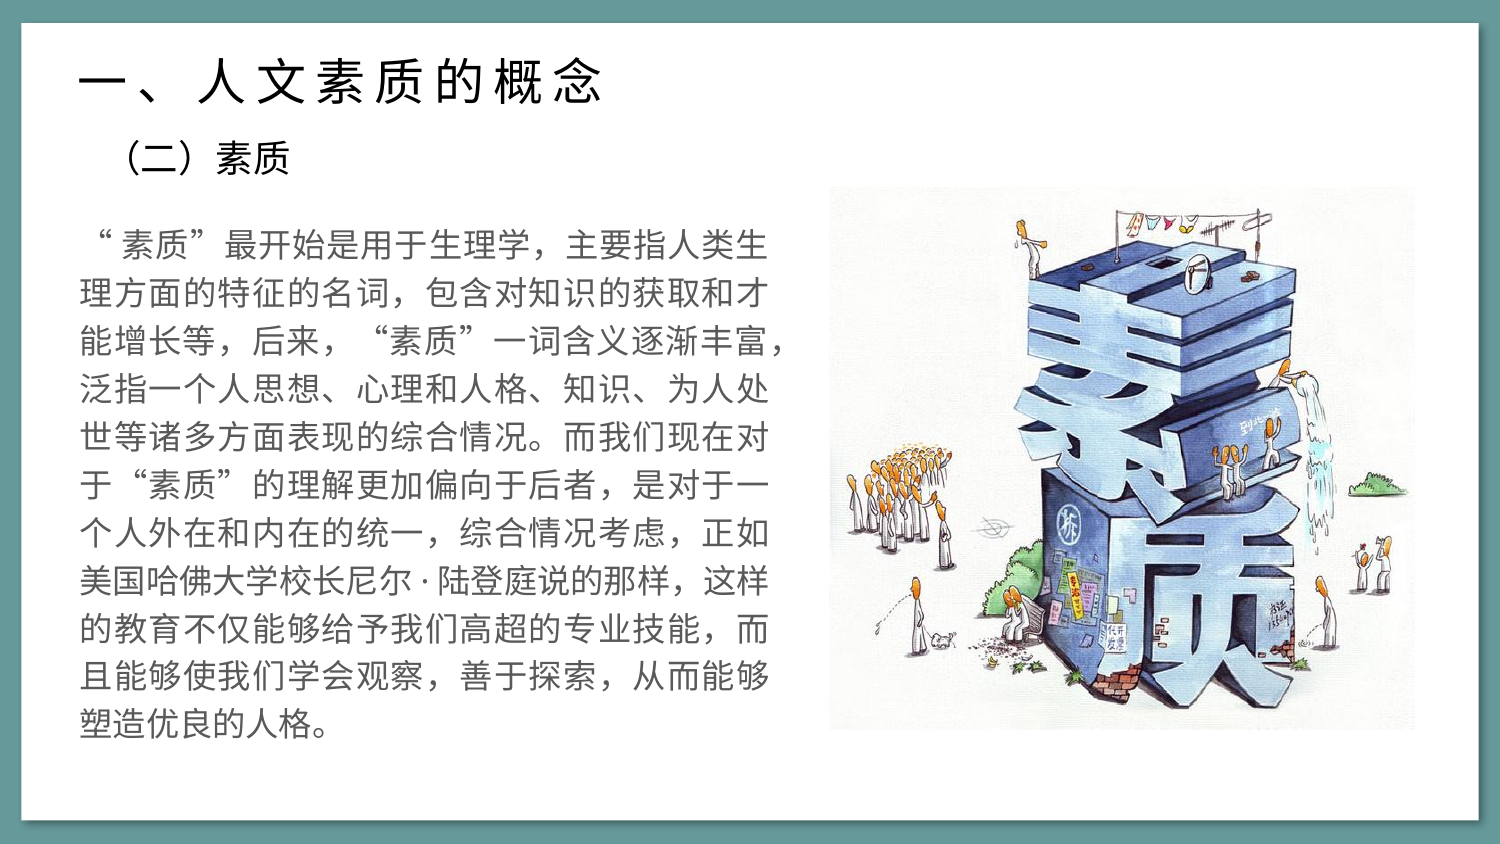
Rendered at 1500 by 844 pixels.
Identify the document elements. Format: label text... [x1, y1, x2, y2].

text_box “素质”最开始是用于生理学，主要指人类生理方面的特征的名词，包含对知识的获取和才能增长等，后来，“素质”一词含义逐渐丰富，泛指一个人思想、心理和人格、知识、为人处世等诸多方面表现的综合情况。而我们现在对于“素质”的理解更加偏向于后者，是对于一个人外在和内在的统一，综合情况考虑，正如美国哈佛大学校长尼尔·陆登庭说的那样，这样的教育不仅能够给予我们高超的专业技能，而且能够使我们学会观察，善于探索，从而能够塑造优良的人格。 [64, 209, 785, 751]
picture [828, 187, 1415, 731]
text_box （二）素质 [88, 127, 306, 187]
text_box 一、人文素质的概念 [64, 43, 830, 117]
